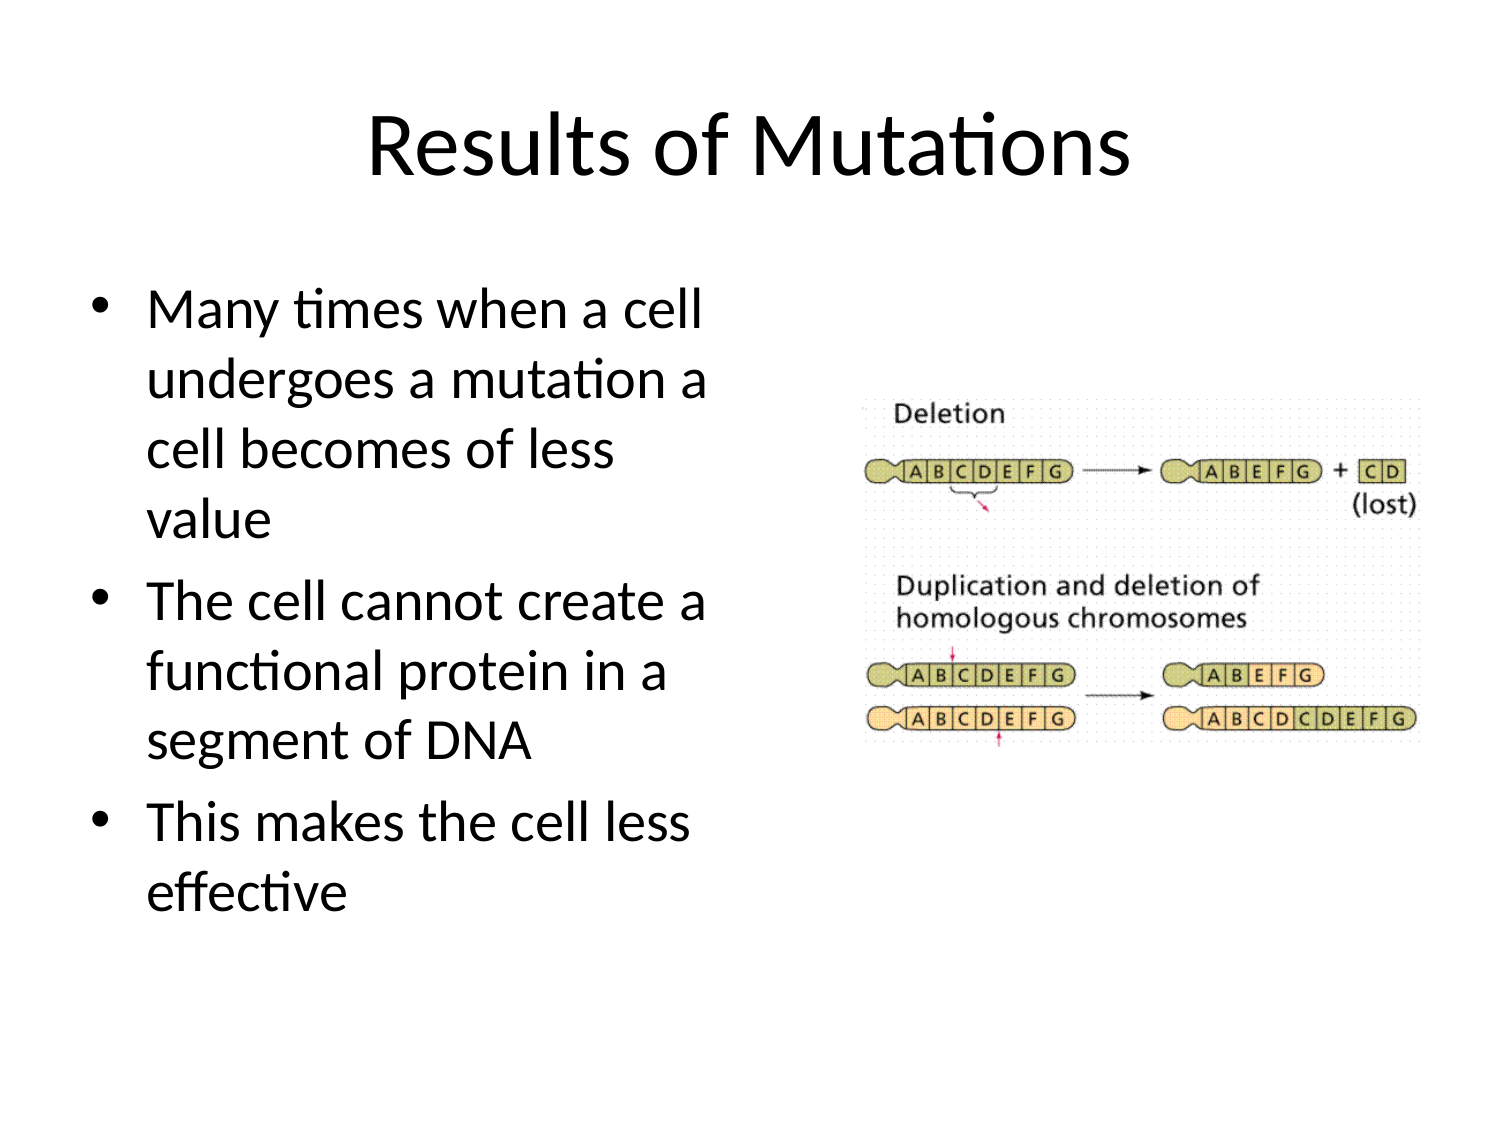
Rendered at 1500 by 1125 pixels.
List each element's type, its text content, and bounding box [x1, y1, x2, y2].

list Many times when a cell undergoes a mutation a cell becomes of less value The cell cannot create a functional protein in a segment of DNA This makes the cell less effective [75, 262, 738, 1005]
picture [862, 399, 1420, 749]
title Results of Mutations [75, 45, 1425, 233]
